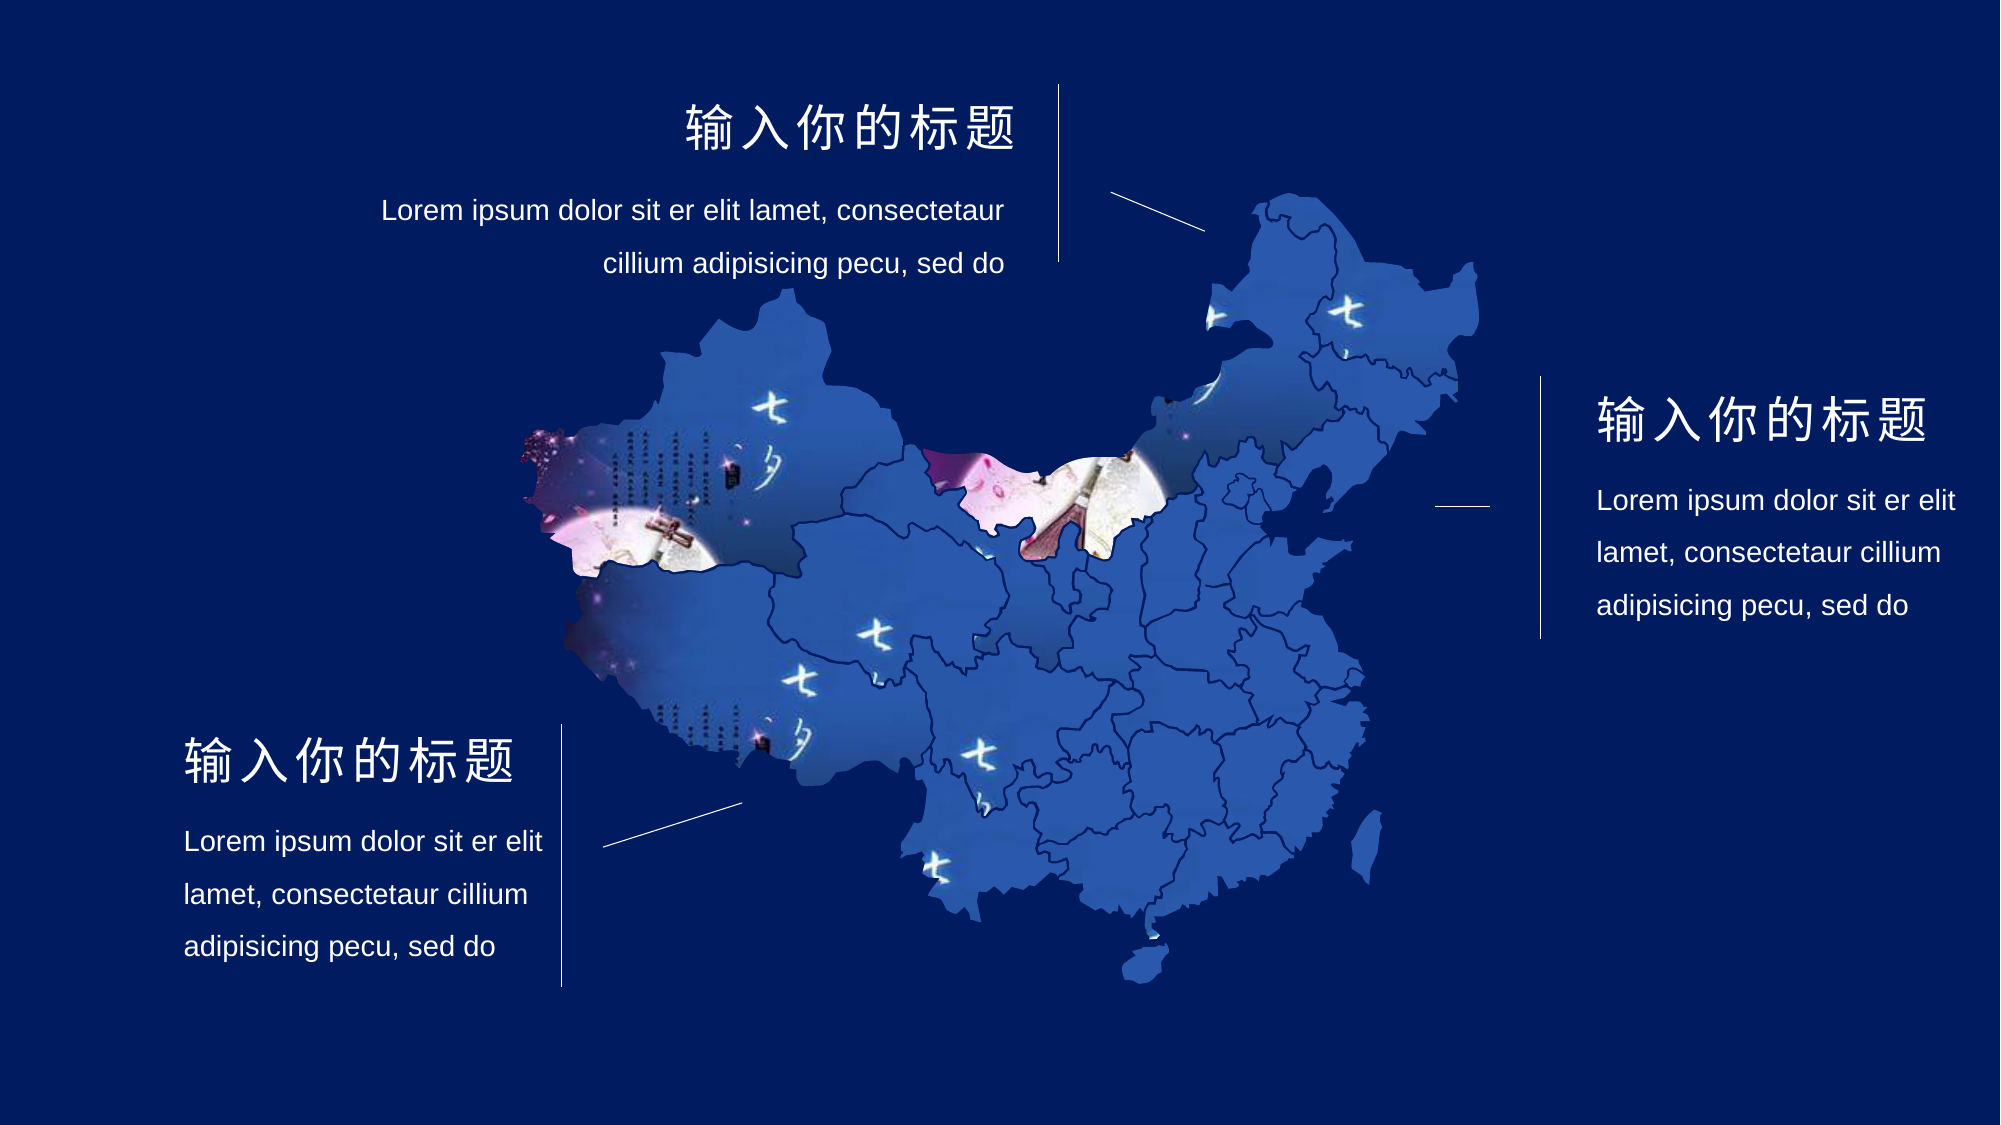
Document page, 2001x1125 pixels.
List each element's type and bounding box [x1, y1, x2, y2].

text_box [520, 192, 1480, 984]
text_box [299, 89, 1031, 283]
text_box [1110, 192, 1205, 232]
text_box [1581, 381, 1998, 631]
text_box [602, 802, 743, 848]
text_box [168, 722, 585, 972]
